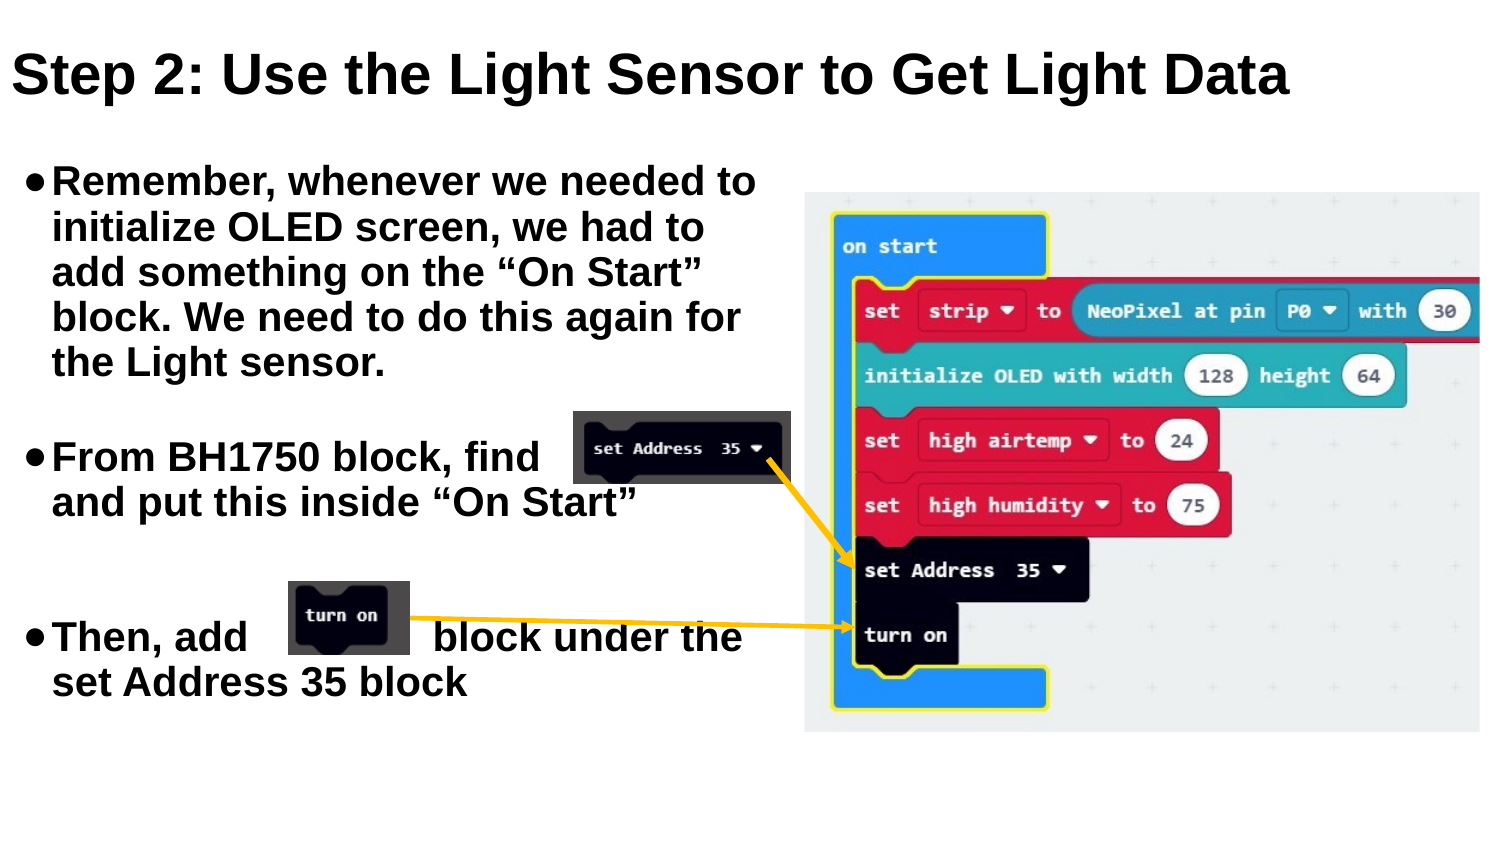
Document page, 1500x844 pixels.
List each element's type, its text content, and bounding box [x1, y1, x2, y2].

picture [573, 410, 791, 484]
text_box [767, 458, 856, 570]
title Step 2: Use the Light Sensor to Get Light Data [0, 0, 1399, 158]
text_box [409, 617, 856, 628]
list Remember, whenever we needed to initialize OLED screen, we had to add something on the “On Start” block. We need to do this again for the Light sensor. From BH1750 block, find and put this inside “On Start” Then, add block under the set Address 35 block [11, 154, 791, 827]
picture [804, 192, 1480, 732]
picture [288, 580, 411, 656]
